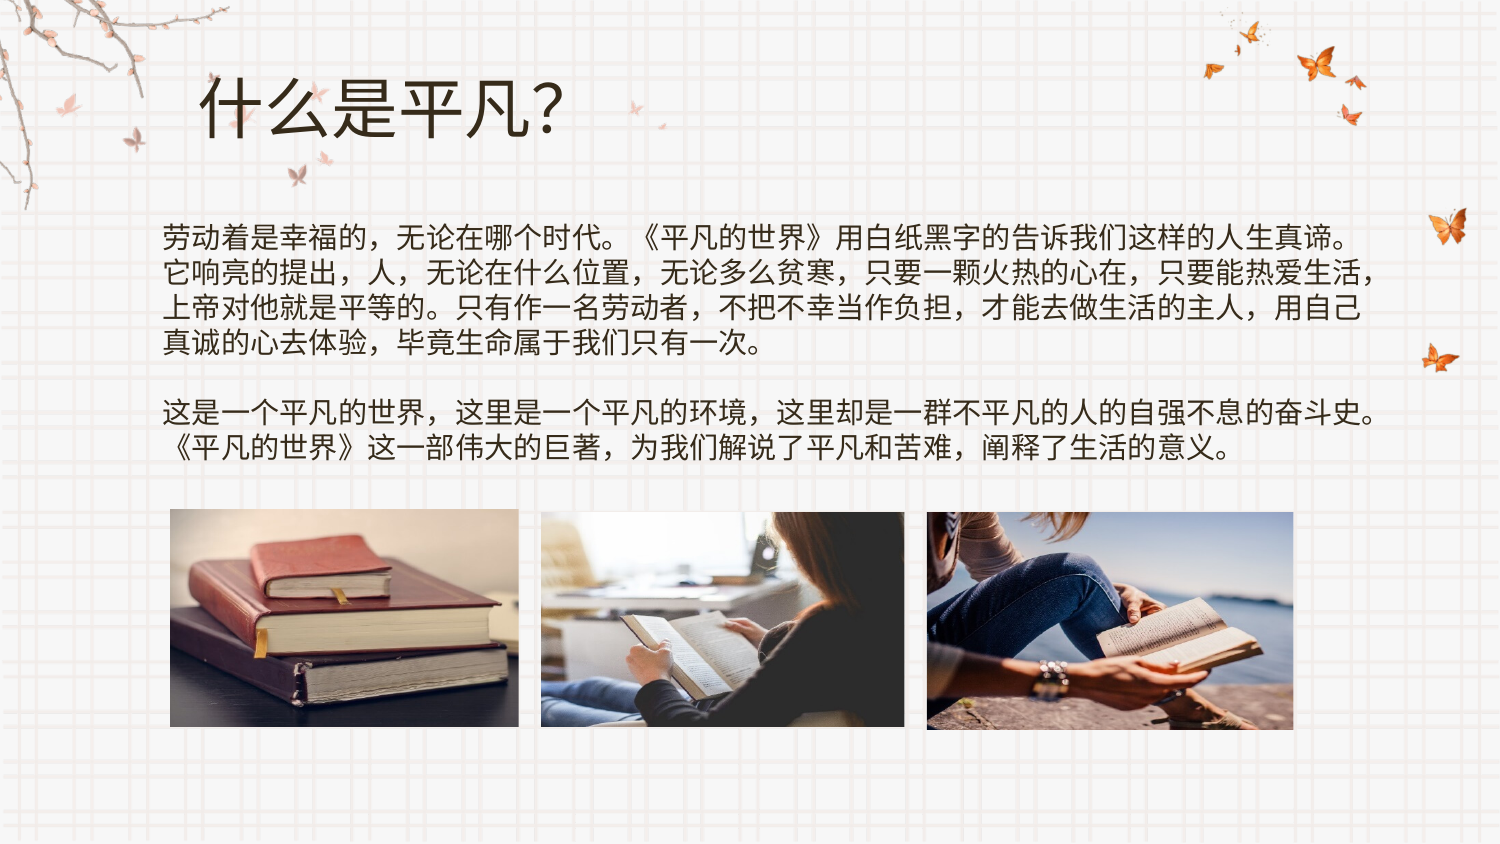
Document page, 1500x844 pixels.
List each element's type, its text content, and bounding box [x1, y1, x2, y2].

picture [1192, 7, 1473, 403]
picture [0, 1, 247, 289]
picture [541, 512, 905, 727]
picture [170, 509, 519, 727]
picture [926, 512, 1294, 730]
text_box 什么是平凡？ [182, 59, 678, 173]
text_box 劳动着是幸福的，无论在哪个时代。《平凡的世界》用白纸黑字的告诉我们这样的人生真谛。它响亮的提出，人，无论在什么位置，无论多么贫寒，只要一颗火热的心在，只要能热爱生活，上帝对他就是平等的。只有作一名劳动者，不把不幸当作负担，才能去做生活的主人，用自己真诚的心去体验，毕竟生命属于我们只有一次。 这是一个平凡的世界，这里是一个平凡的环境，这里却是一群不平凡的人的自强不息的奋斗史。 《平凡的世界》这一部伟大的巨著，为我们解说了平凡和苦难，阐释了生活的意义。 [147, 212, 1383, 507]
